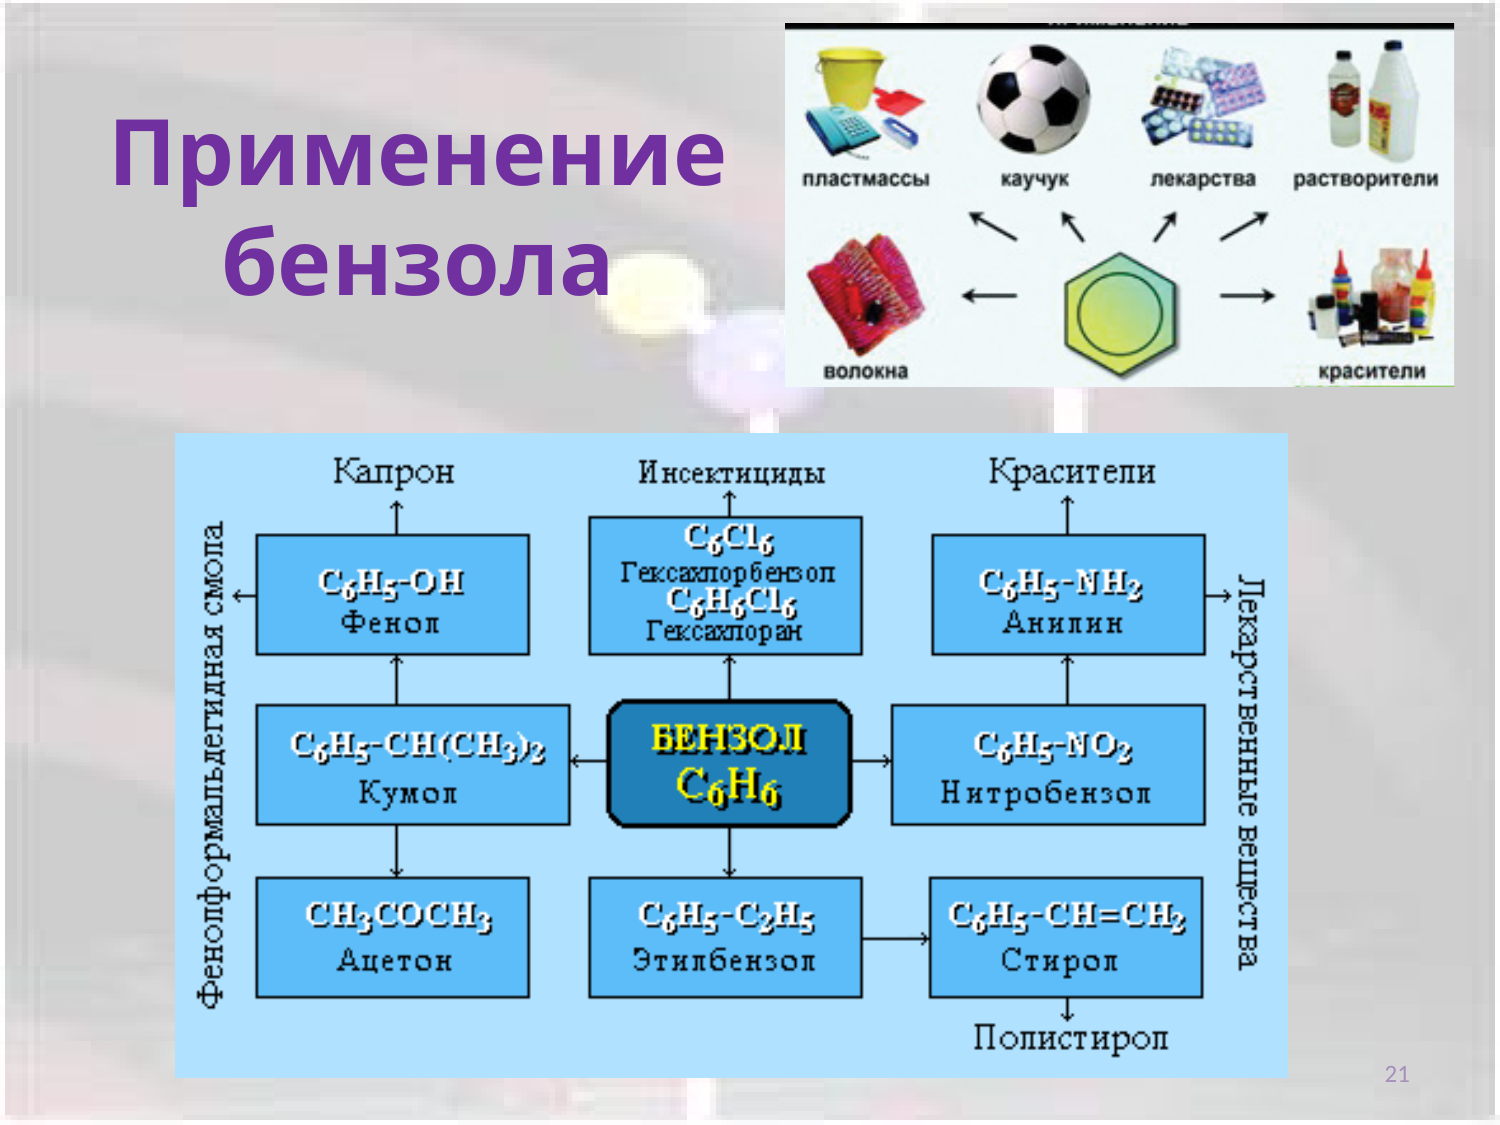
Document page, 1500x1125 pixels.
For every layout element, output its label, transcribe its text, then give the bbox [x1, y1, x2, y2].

title Применение бензола [74, 44, 762, 364]
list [784, 23, 1455, 387]
slide_number 21 [1074, 1042, 1425, 1103]
picture [0, 0, 1500, 1125]
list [175, 433, 1288, 1079]
